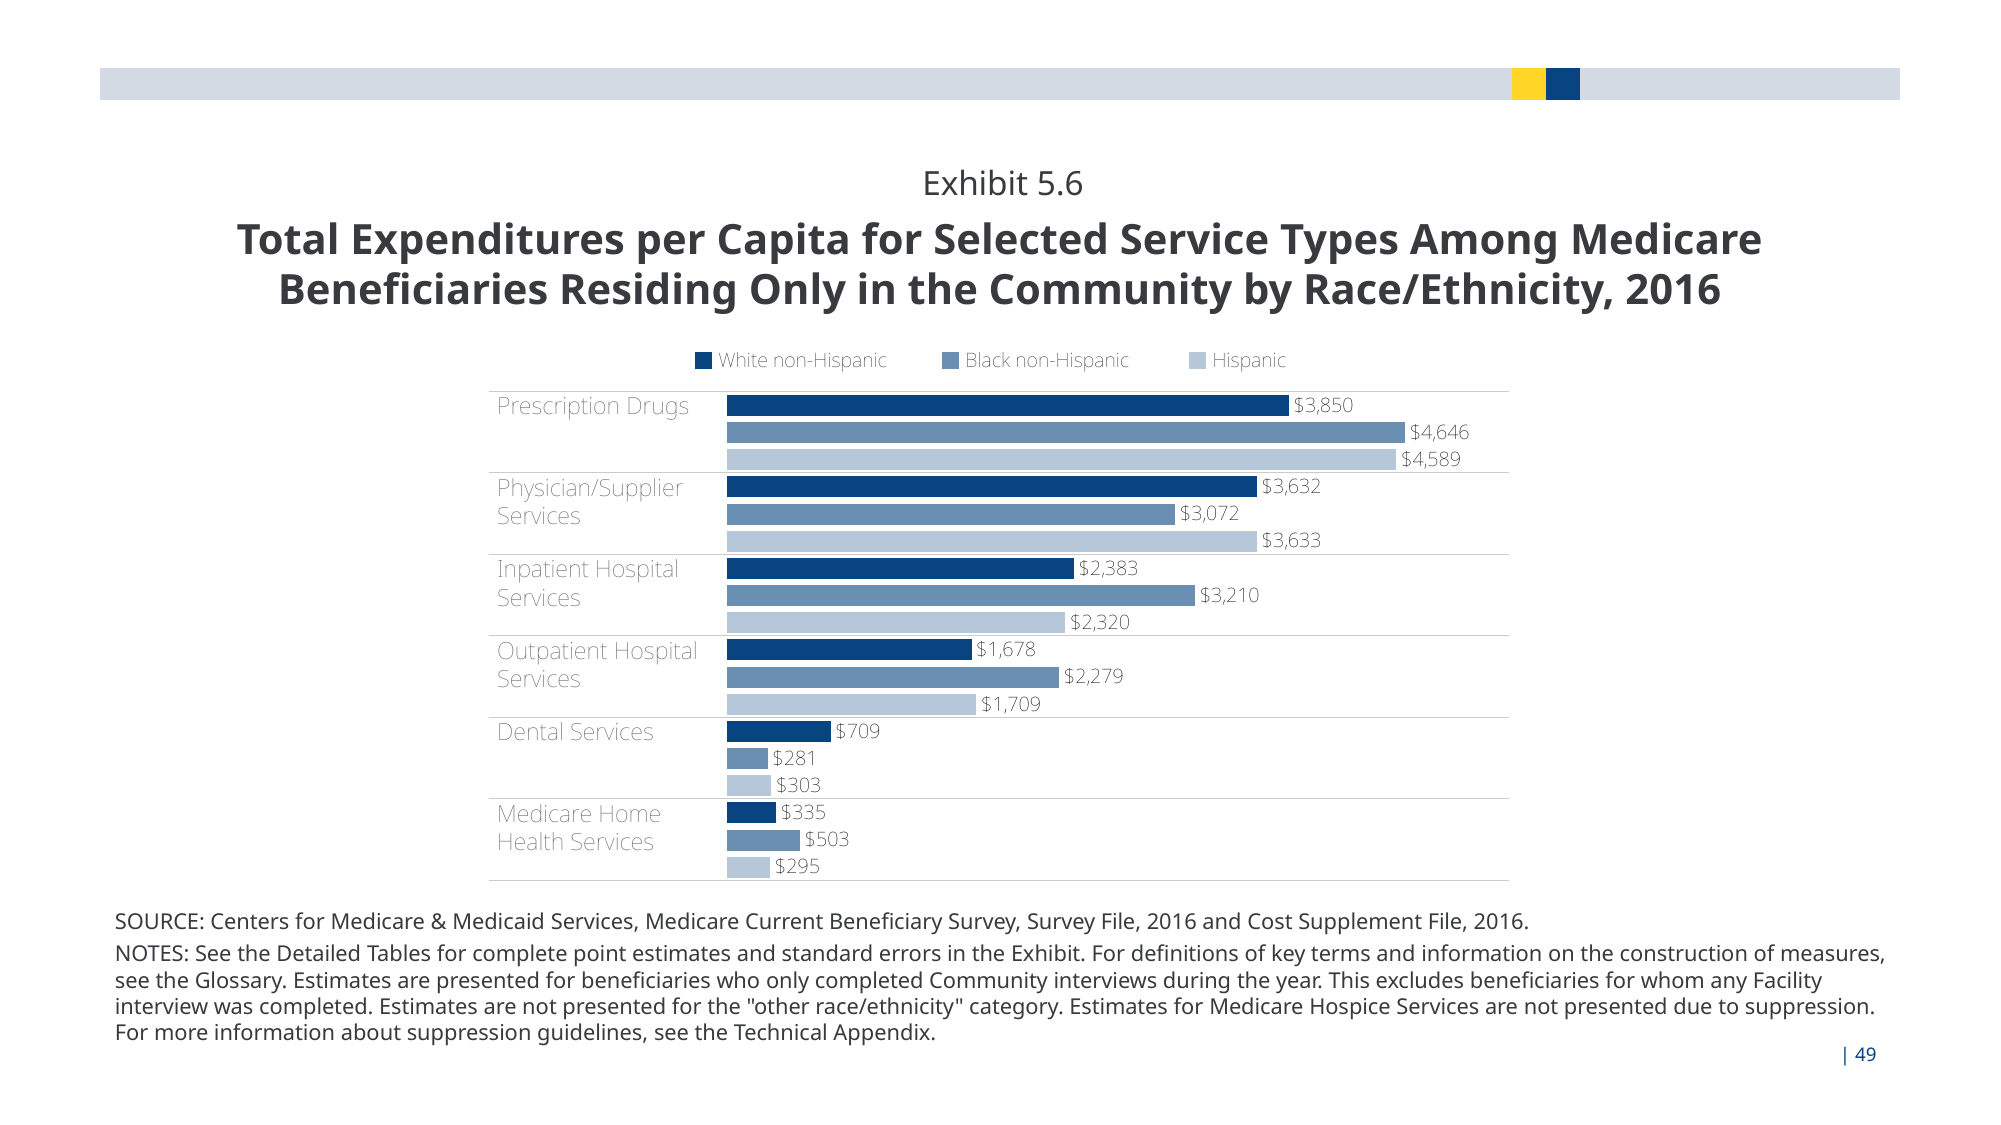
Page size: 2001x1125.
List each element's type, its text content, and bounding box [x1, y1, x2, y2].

list Total Expenditures per Capita for Selected Service Types Among Medicare Beneficiaries Residing Only in the Community by Race/Ethnicity, 2016 [99, 213, 1900, 300]
picture [474, 335, 1526, 896]
title Exhibit 5.6 [99, 154, 1900, 213]
list SOURCE: Centers for Medicare & Medicaid Services, Medicare Current Beneficiary Survey, Survey File, 2016 and Cost Supplement File, 2016. NOTES: See the Detailed Tables for complete point estimates and standard errors in the Exhibit. For definitions of key terms and information on the construction of measures, see the Glossary. Estimates are presented for beneficiaries who only completed Community interviews during the year. This excludes beneficiaries for whom any Facility interview was completed. Estimates are not presented for the "other race/ethnicity" category. Estimates for Medicare Hospice Services are not presented due to suppression. For more information about suppression guidelines, see the Technical Appendix. [99, 900, 1900, 1063]
